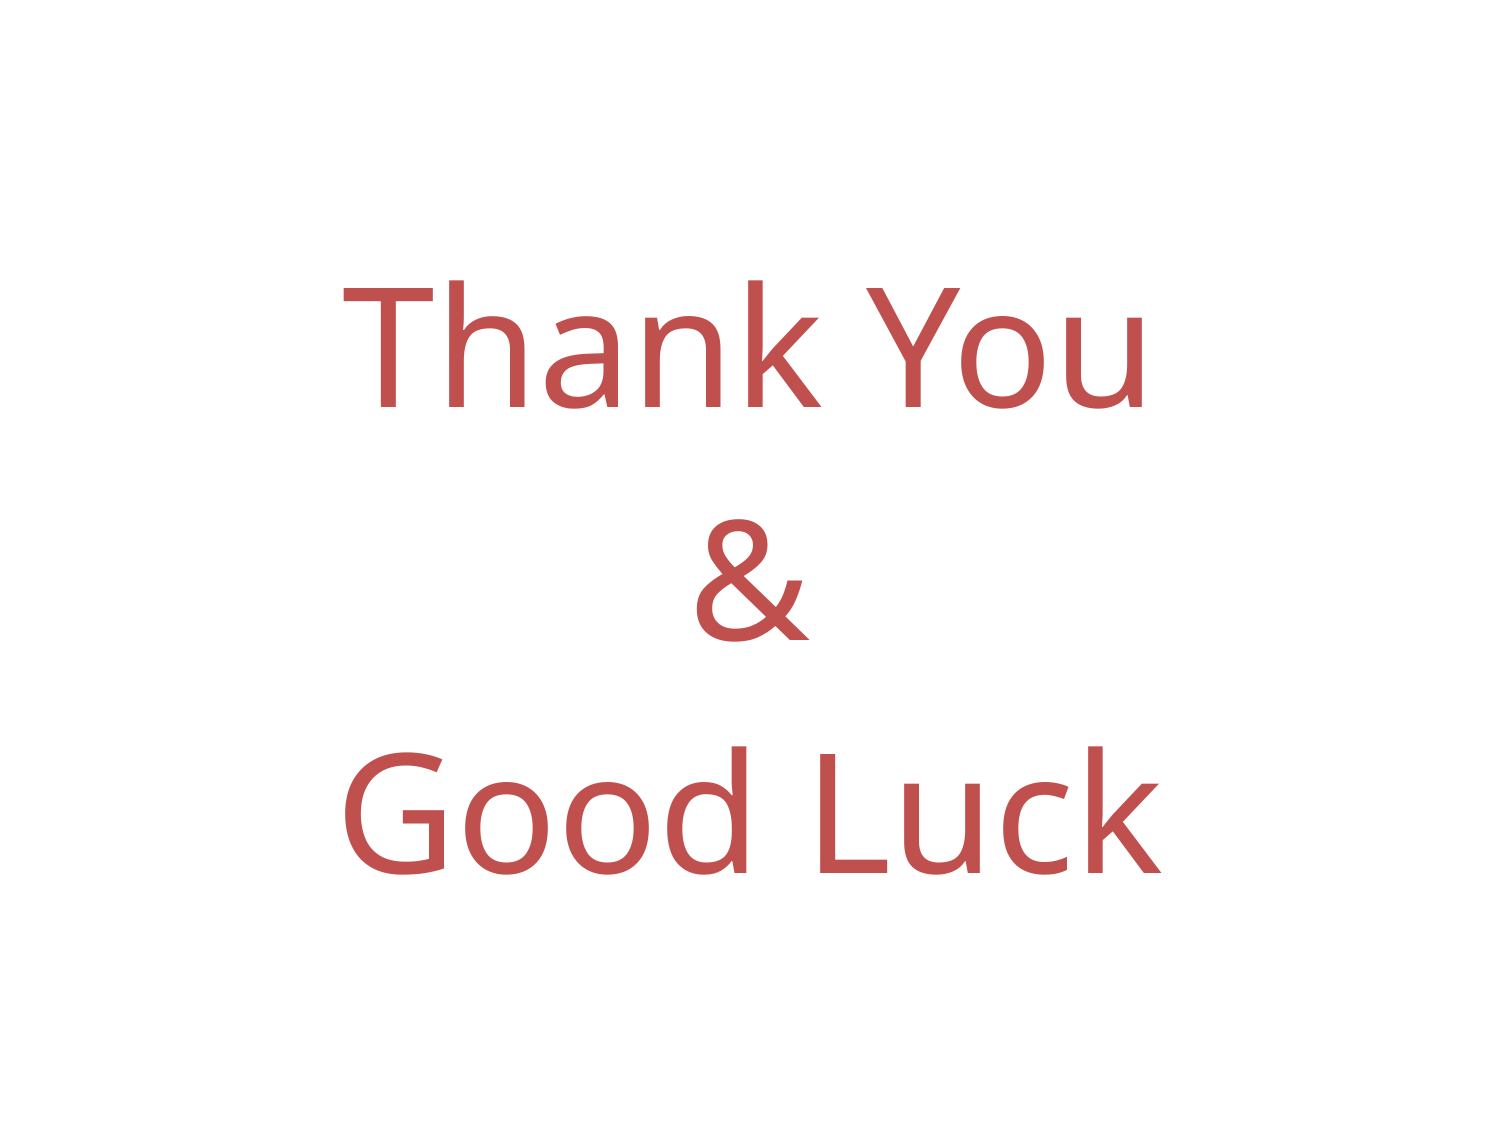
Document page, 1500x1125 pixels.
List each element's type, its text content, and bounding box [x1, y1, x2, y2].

list Thank You & Good Luck [0, 0, 1500, 1113]
